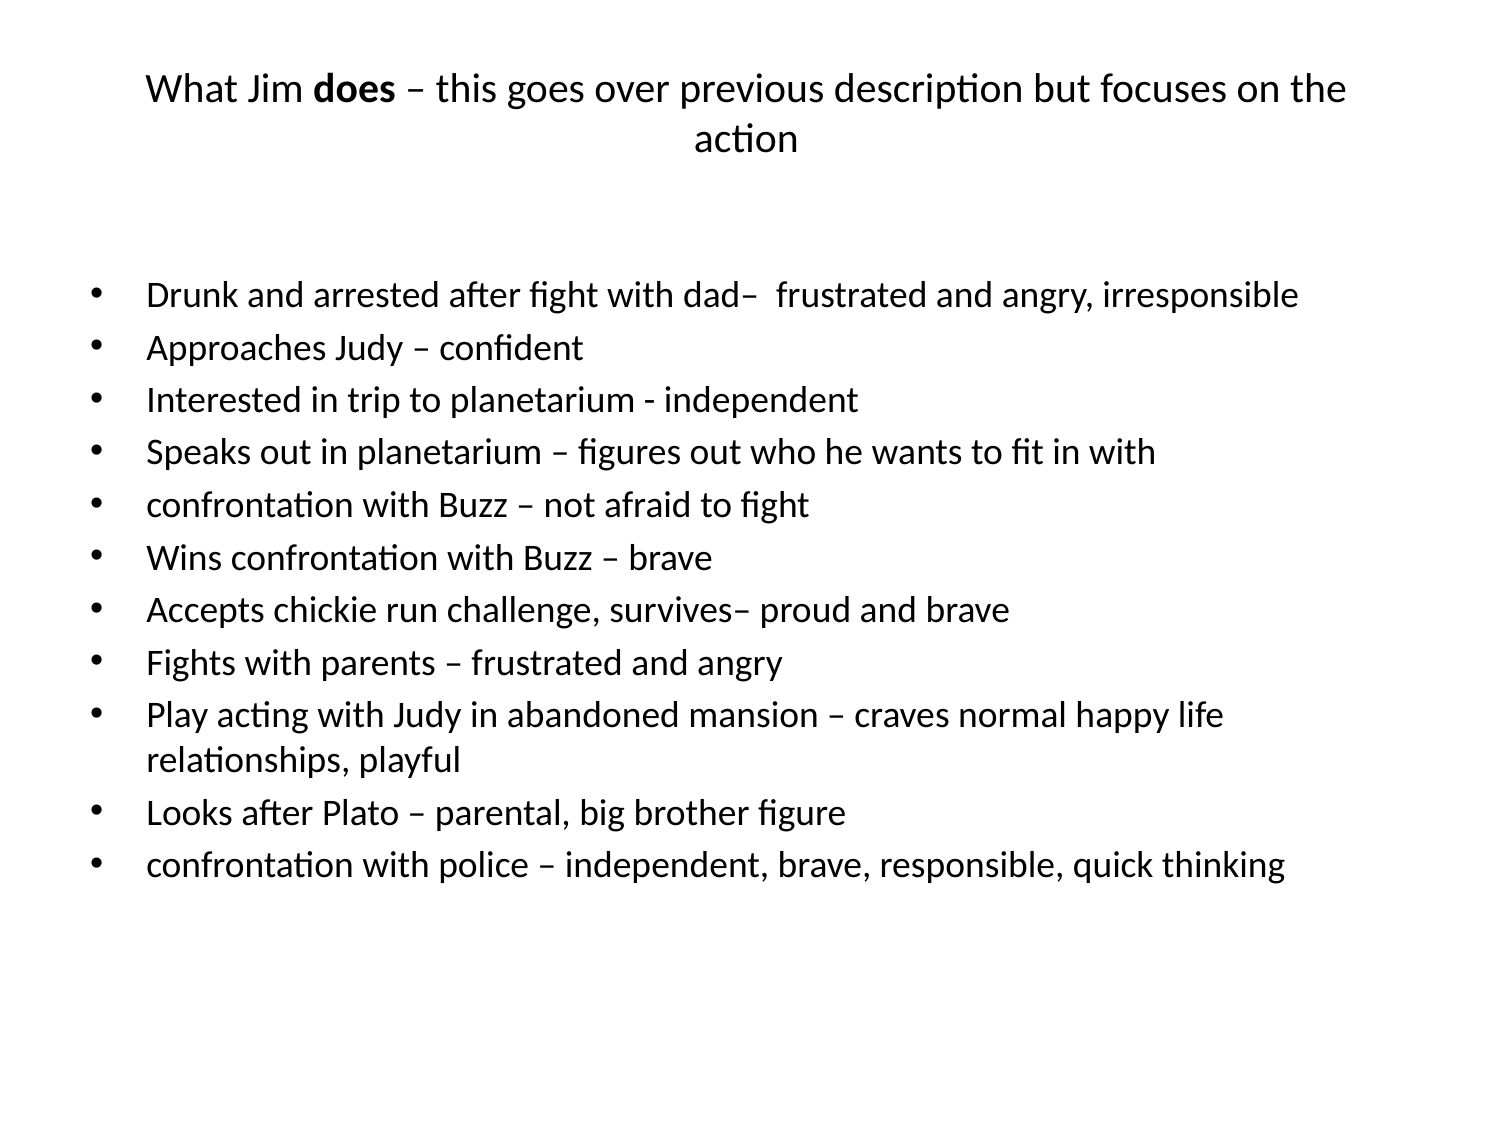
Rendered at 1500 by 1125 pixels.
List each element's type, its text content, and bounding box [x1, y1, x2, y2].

title What Jim does – this goes over previous description but focuses on the action [75, 45, 1418, 176]
list Drunk and arrested after fight with dad– frustrated and angry, irresponsible Approaches Judy – confident Interested in trip to planetarium - independent Speaks out in planetarium – figures out who he wants to fit in with confrontation with Buzz – not afraid to fight Wins confrontation with Buzz – brave Accepts chickie run challenge, survives– proud and brave Fights with parents – frustrated and angry Play acting with Judy in abandoned mansion – craves normal happy life relationships, playful Looks after Plato – parental, big brother figure confrontation with police – independent, brave, responsible, quick thinking [75, 262, 1442, 1079]
